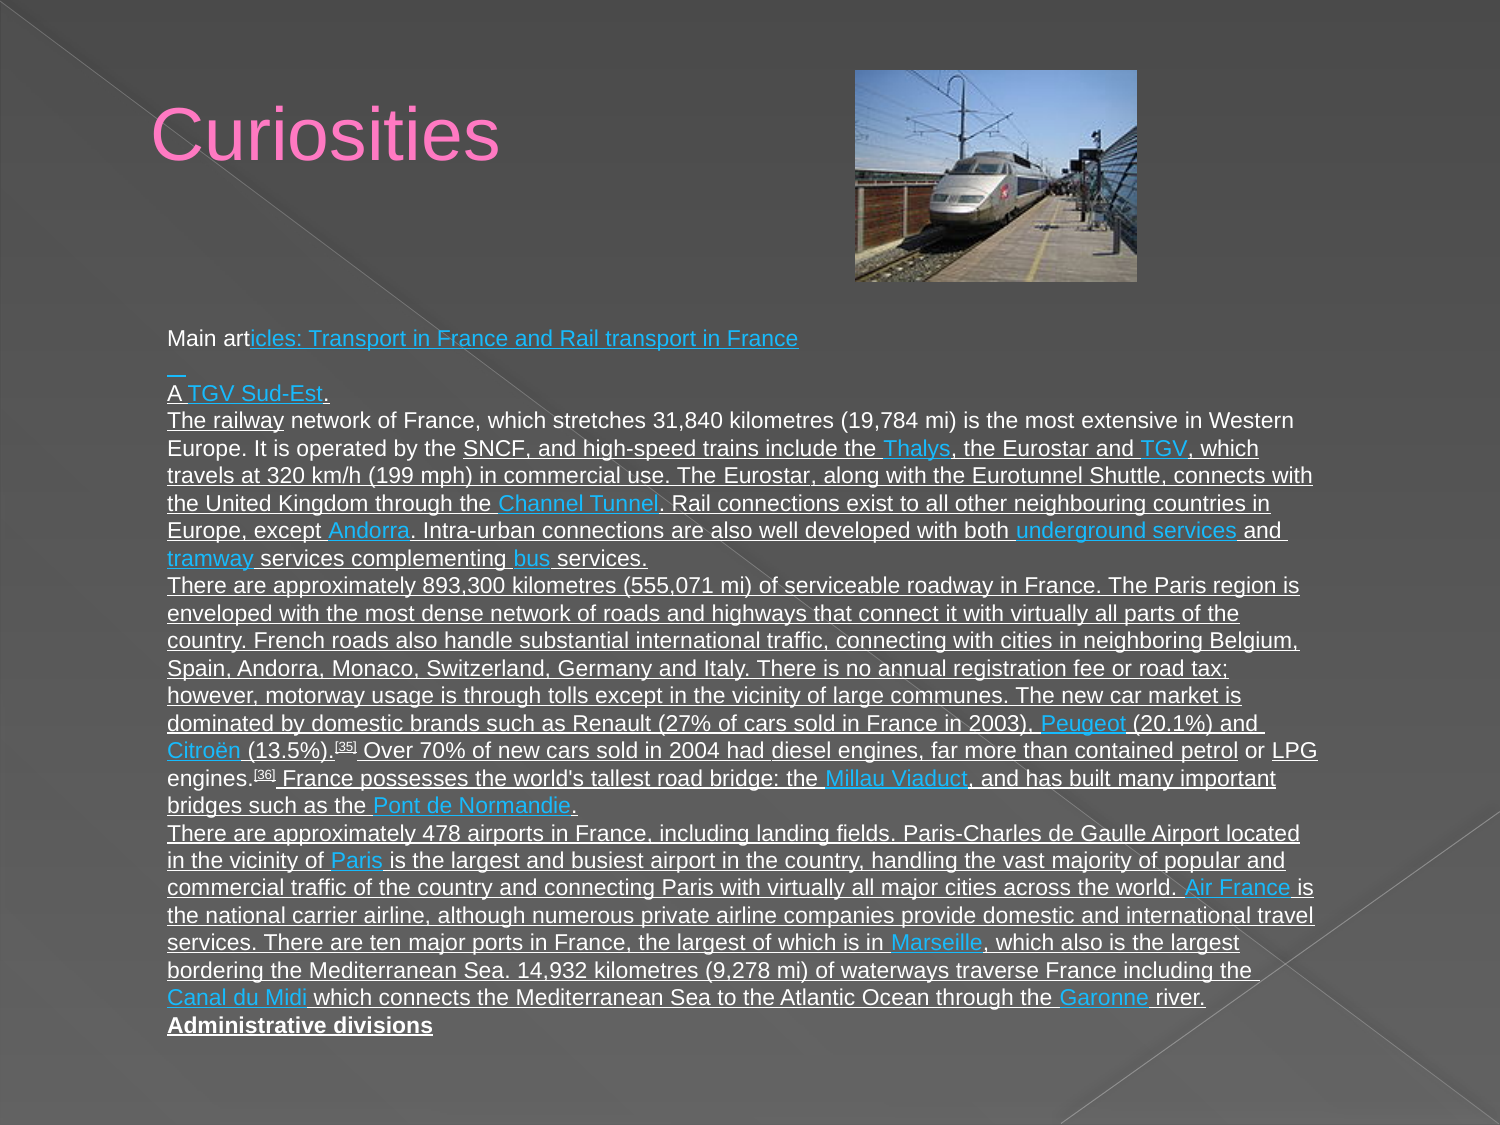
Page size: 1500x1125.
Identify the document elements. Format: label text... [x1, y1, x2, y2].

text_box Main articles: Transport in France and Rail transport in France A TGV Sud-Est. The railway network of France, which stretches 31,840 kilometres (19,784 mi) is the most extensive in Western Europe. It is operated by the SNCF, and high-speed trains include the Thalys, the Eurostar and TGV, which travels at 320 km/h (199 mph) in commercial use. The Eurostar, along with the Eurotunnel Shuttle, connects with the United Kingdom through the Channel Tunnel. Rail connections exist to all other neighbouring countries in Europe, except Andorra. Intra-urban connections are also well developed with both underground services and tramway services complementing bus services. There are approximately 893,300 kilometres (555,071 mi) of serviceable roadway in France. The Paris region is enveloped with the most dense network of roads and highways that connect it with virtually all parts of the country. French roads also handle substantial international traffic, connecting with cities in neighboring Belgium, Spain, Andorra, Monaco, Switzerland, Germany and Italy. There is no annual registration fee or road tax; however, motorway usage is through tolls except in the vicinity of large communes. The new car market is dominated by domestic brands such as Renault (27% of cars sold in France in 2003), Peugeot (20.1%) and Citroën (13.5%).[35] Over 70% of new cars sold in 2004 had diesel engines, far more than contained petrol or LPG engines.[36] France possesses the world's tallest road bridge: the Millau Viaduct, and has built many important bridges such as the Pont de Normandie. There are approximately 478 airports in France, including landing fields. Paris-Charles de Gaulle Airport located in the vicinity of Paris is the largest and busiest airport in the country, handling the vast majority of popular and commercial traffic of the country and connecting Paris with virtually all major cities across the world. Air France is the national carrier airline, although numerous private airline companies provide domestic and international travel services. There are ten major ports in France, the largest of which is in Marseille, which also is the largest bordering the Mediterranean Sea. 14,932 kilometres (9,278 mi) of waterways traverse France including the Canal du Midi which connects the Mediterranean Sea to the Atlantic Ocean through the Garonne river. Administrative divisions [152, 316, 1336, 1046]
text_box Curiosities [135, 78, 668, 183]
picture [855, 70, 1137, 282]
